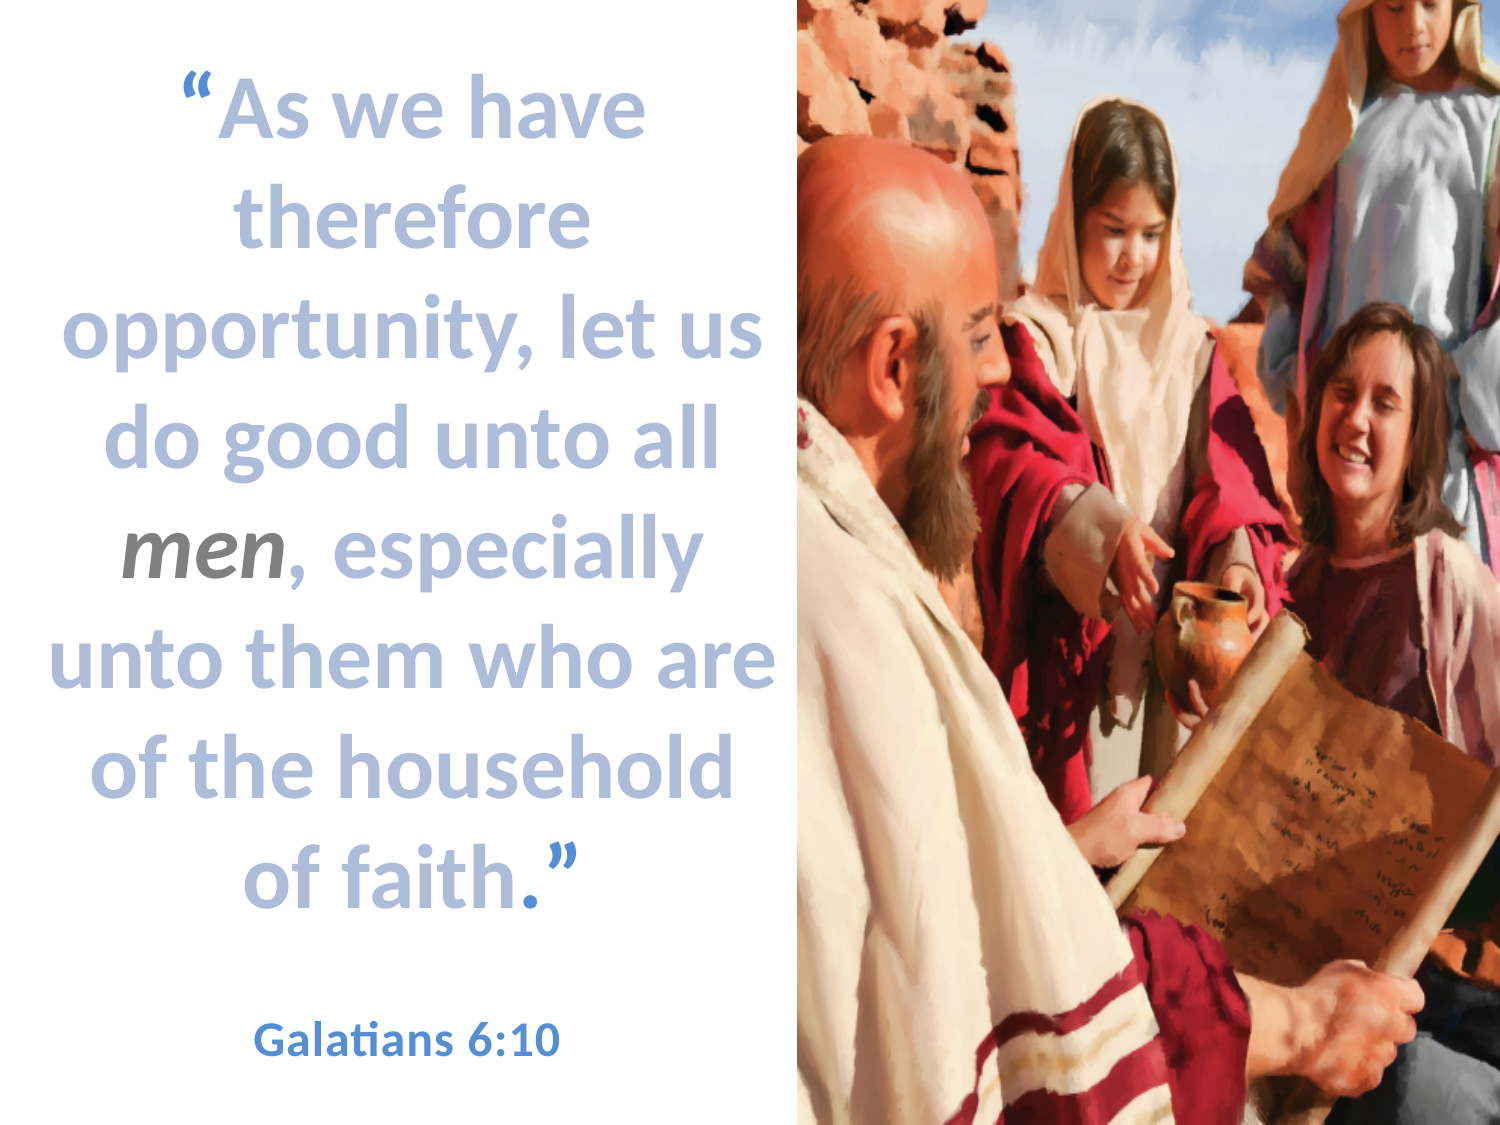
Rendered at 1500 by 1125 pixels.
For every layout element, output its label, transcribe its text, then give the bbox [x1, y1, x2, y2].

picture [796, 0, 1500, 1125]
text_box “As we have therefore opportunity, let us do good unto all men, especially unto them who are of the household of faith.” Galatians 6:10 [29, 39, 791, 1075]
